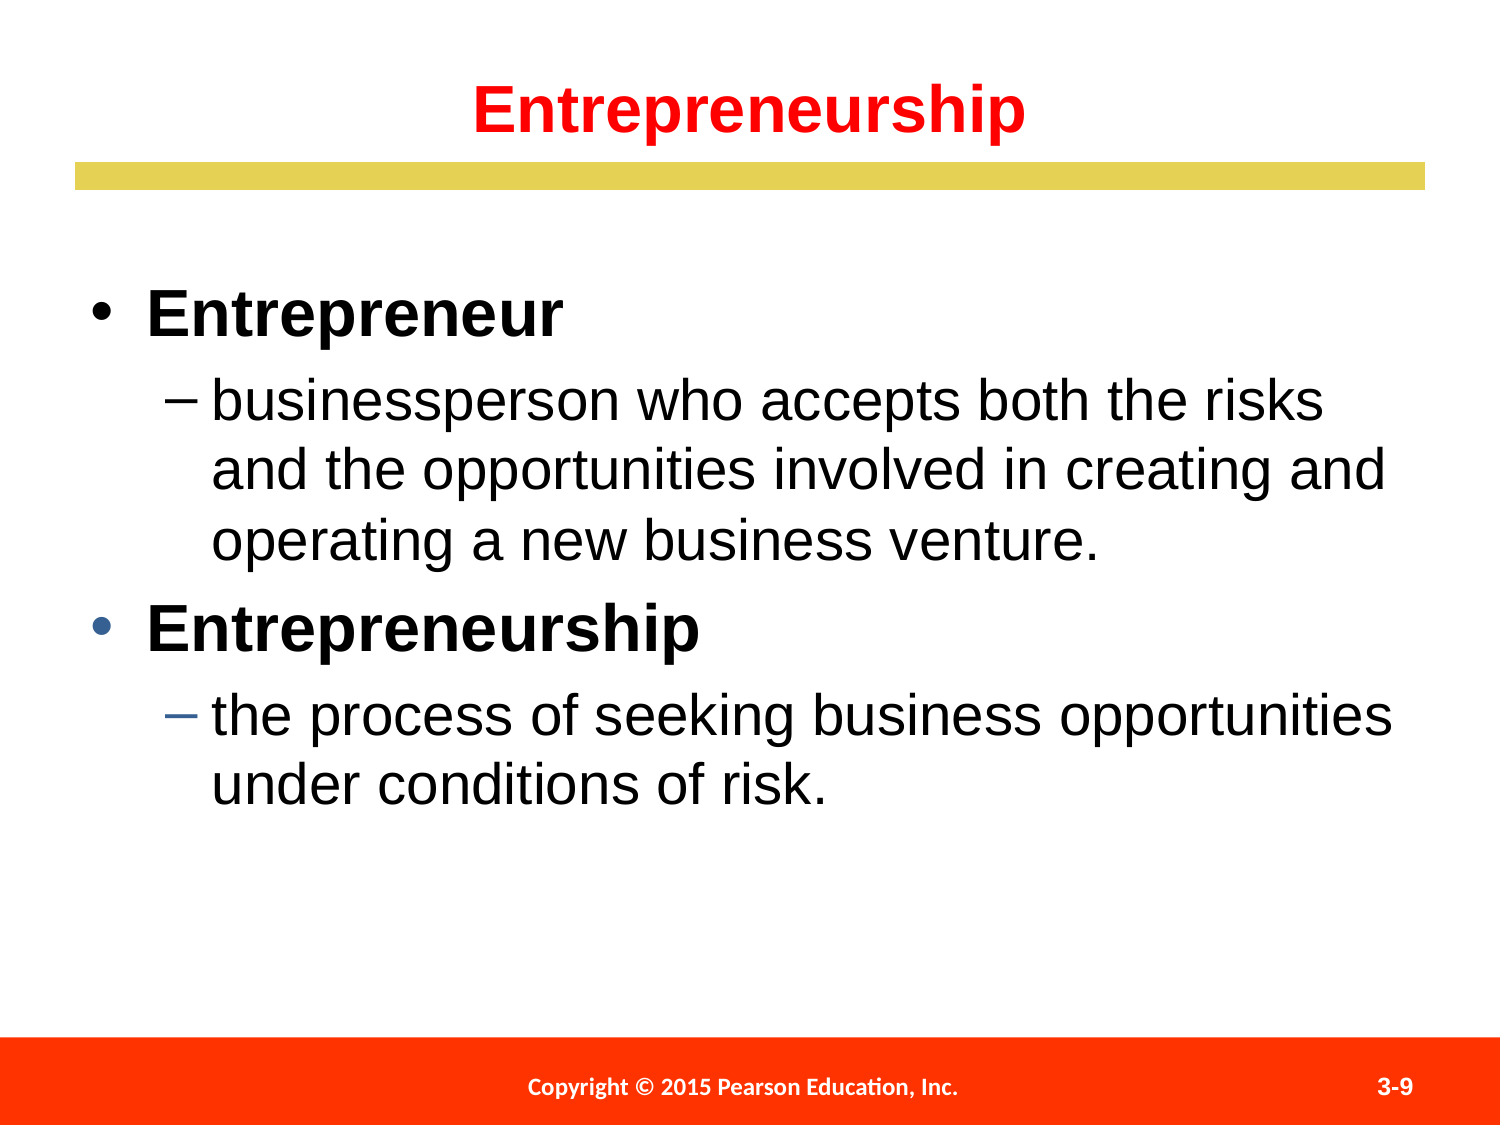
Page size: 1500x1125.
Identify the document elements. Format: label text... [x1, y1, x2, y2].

title Entrepreneurship [74, 12, 1426, 201]
list Entrepreneur businessperson who accepts both the risks and the opportunities involved in creating and operating a new business venture. Entrepreneurship the process of seeking business opportunities under conditions of risk. [74, 262, 1426, 1006]
